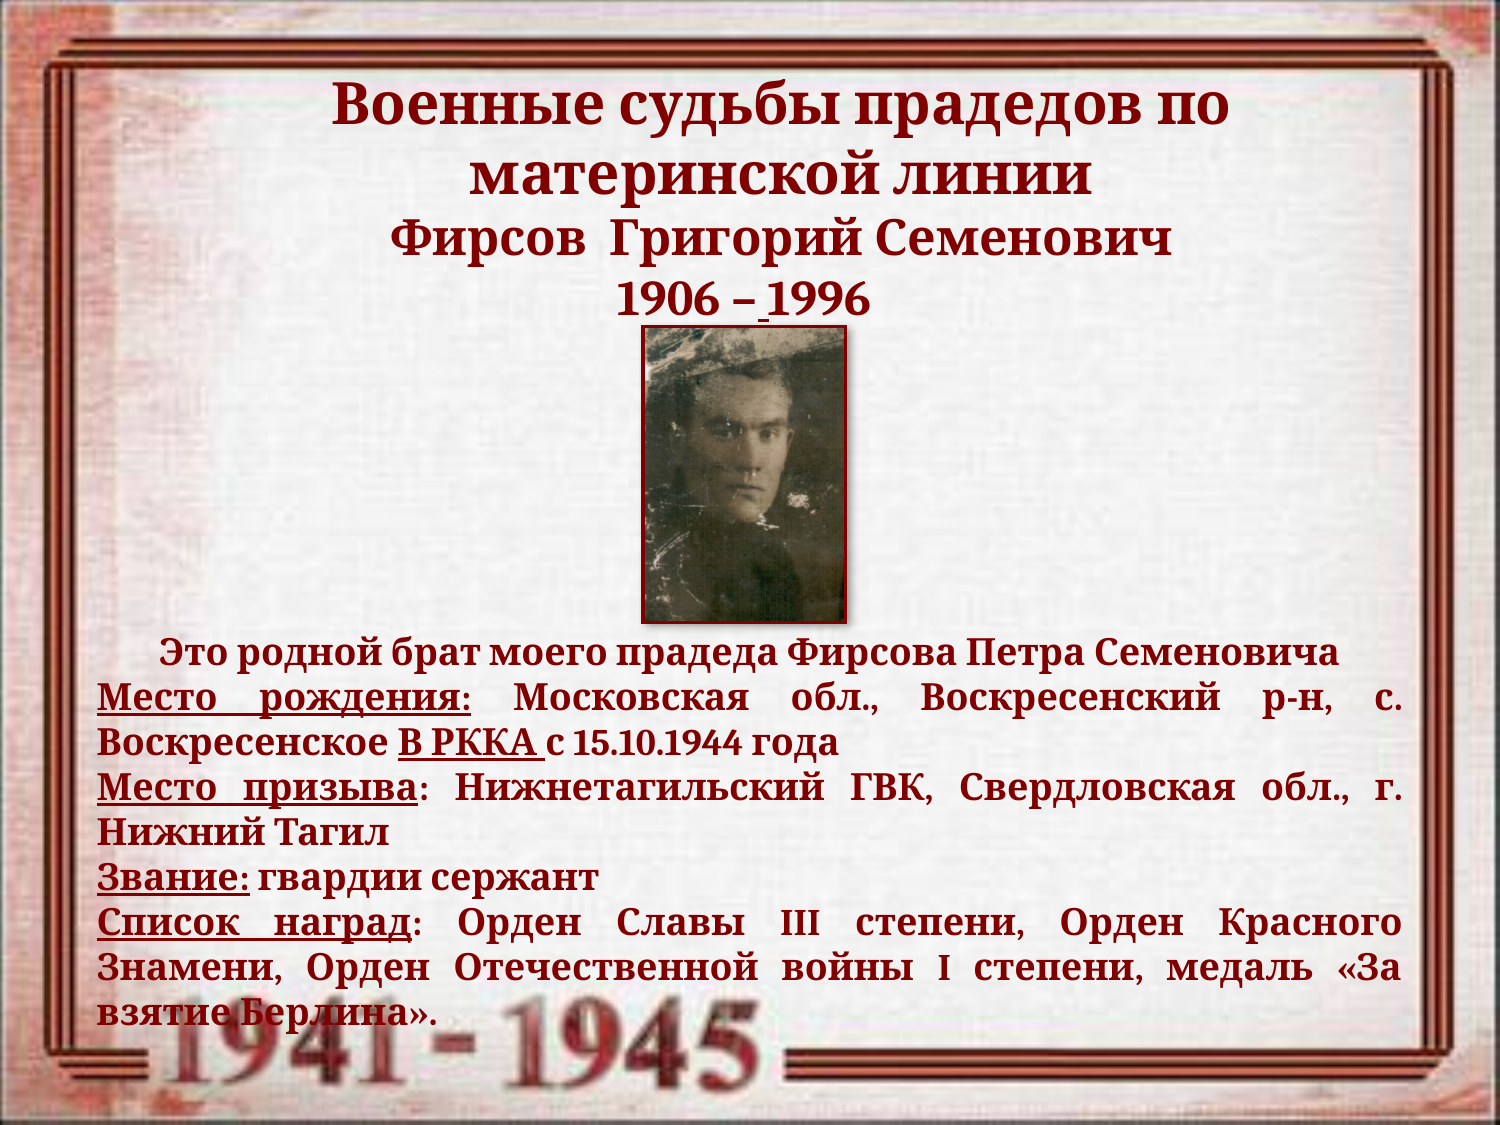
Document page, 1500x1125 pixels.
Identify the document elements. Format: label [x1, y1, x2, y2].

list [0, 0, 1500, 1125]
picture [644, 327, 844, 622]
